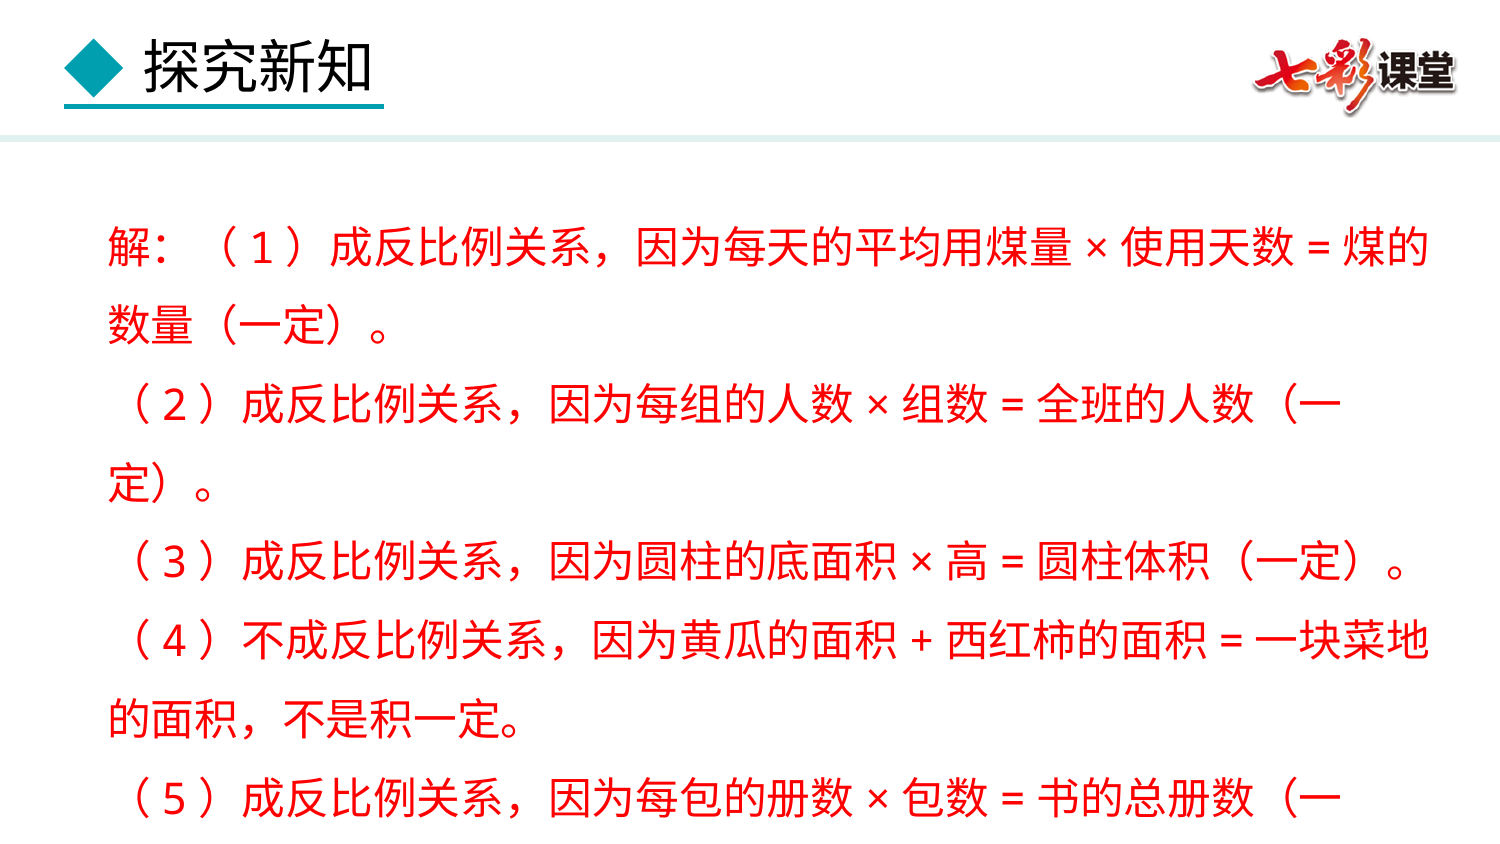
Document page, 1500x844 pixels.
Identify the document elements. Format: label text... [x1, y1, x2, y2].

text_box 解：（1）成反比例关系，因为每天的平均用煤量×使用天数=煤的数量（一定）。 （2）成反比例关系，因为每组的人数×组数=全班的人数（一定）。 （3）成反比例关系，因为圆柱的底面积×高=圆柱体积（一定）。 （4）不成反比例关系，因为黄瓜的面积+西红柿的面积=一块菜地的面积，不是积一定。 （5）成反比例关系，因为每包的册数×包数=书的总册数（一定）。 [92, 185, 1447, 844]
picture [1249, 32, 1461, 118]
